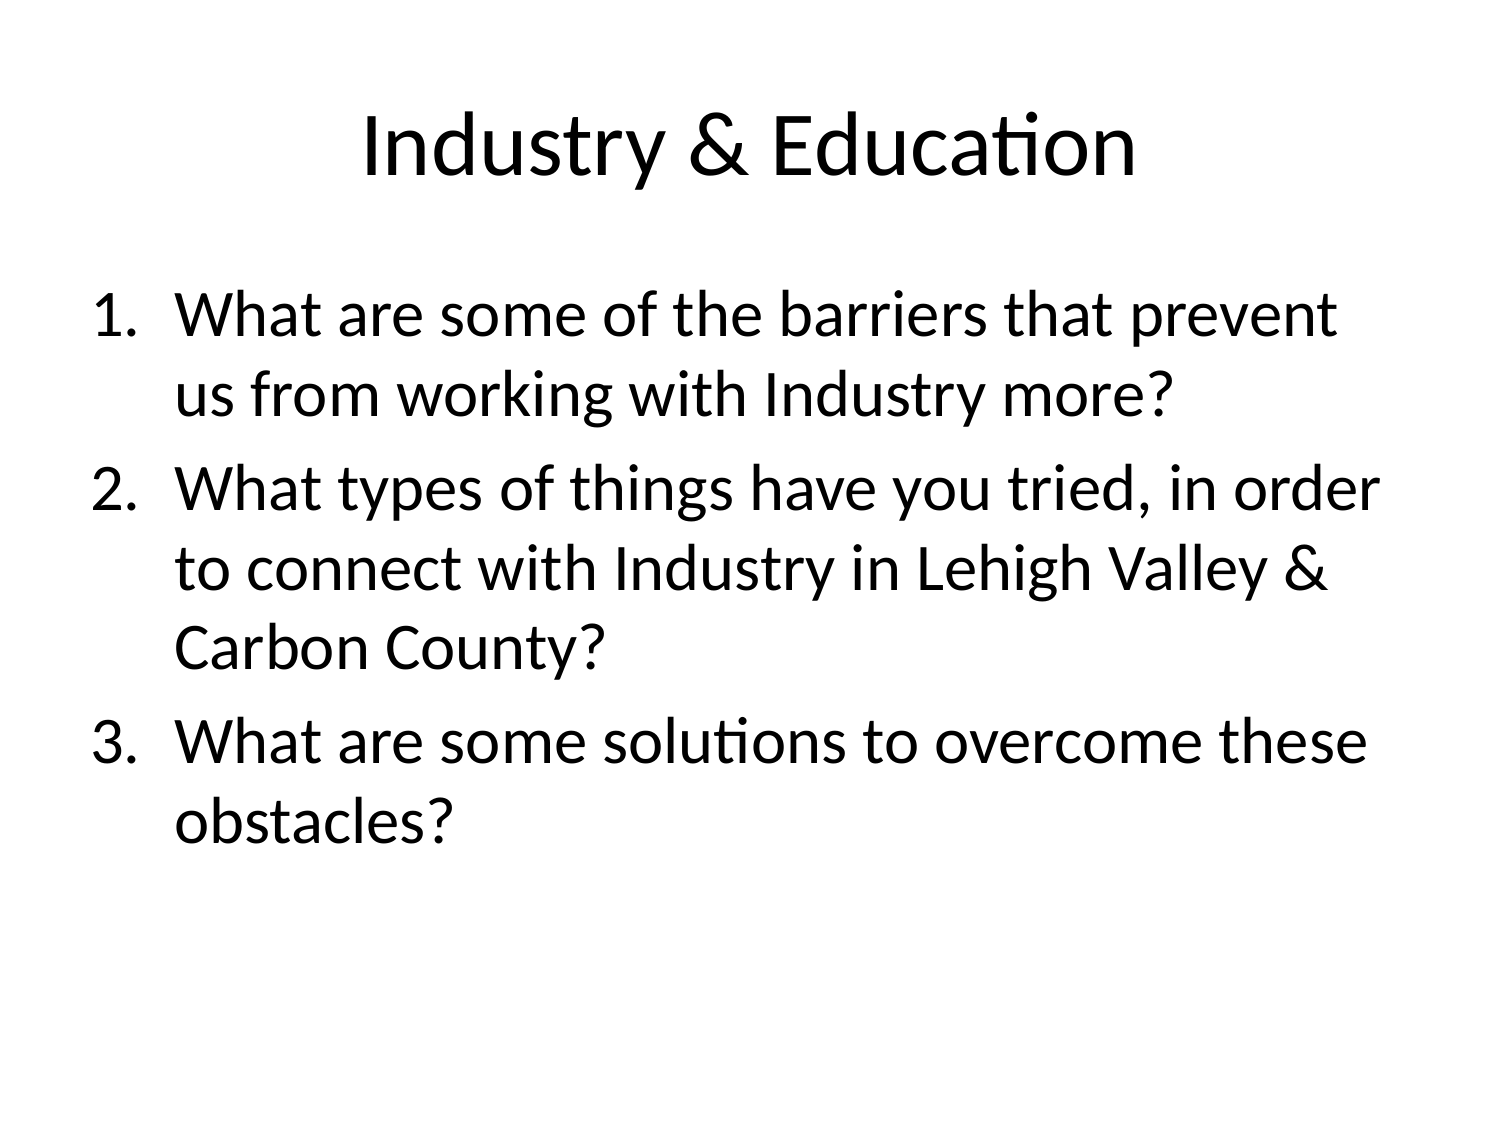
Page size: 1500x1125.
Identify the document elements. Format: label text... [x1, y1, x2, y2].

title Industry & Education [75, 45, 1425, 233]
list What are some of the barriers that prevent us from working with Industry more? What types of things have you tried, in order to connect with Industry in Lehigh Valley & Carbon County? What are some solutions to overcome these obstacles? [75, 262, 1425, 1005]
